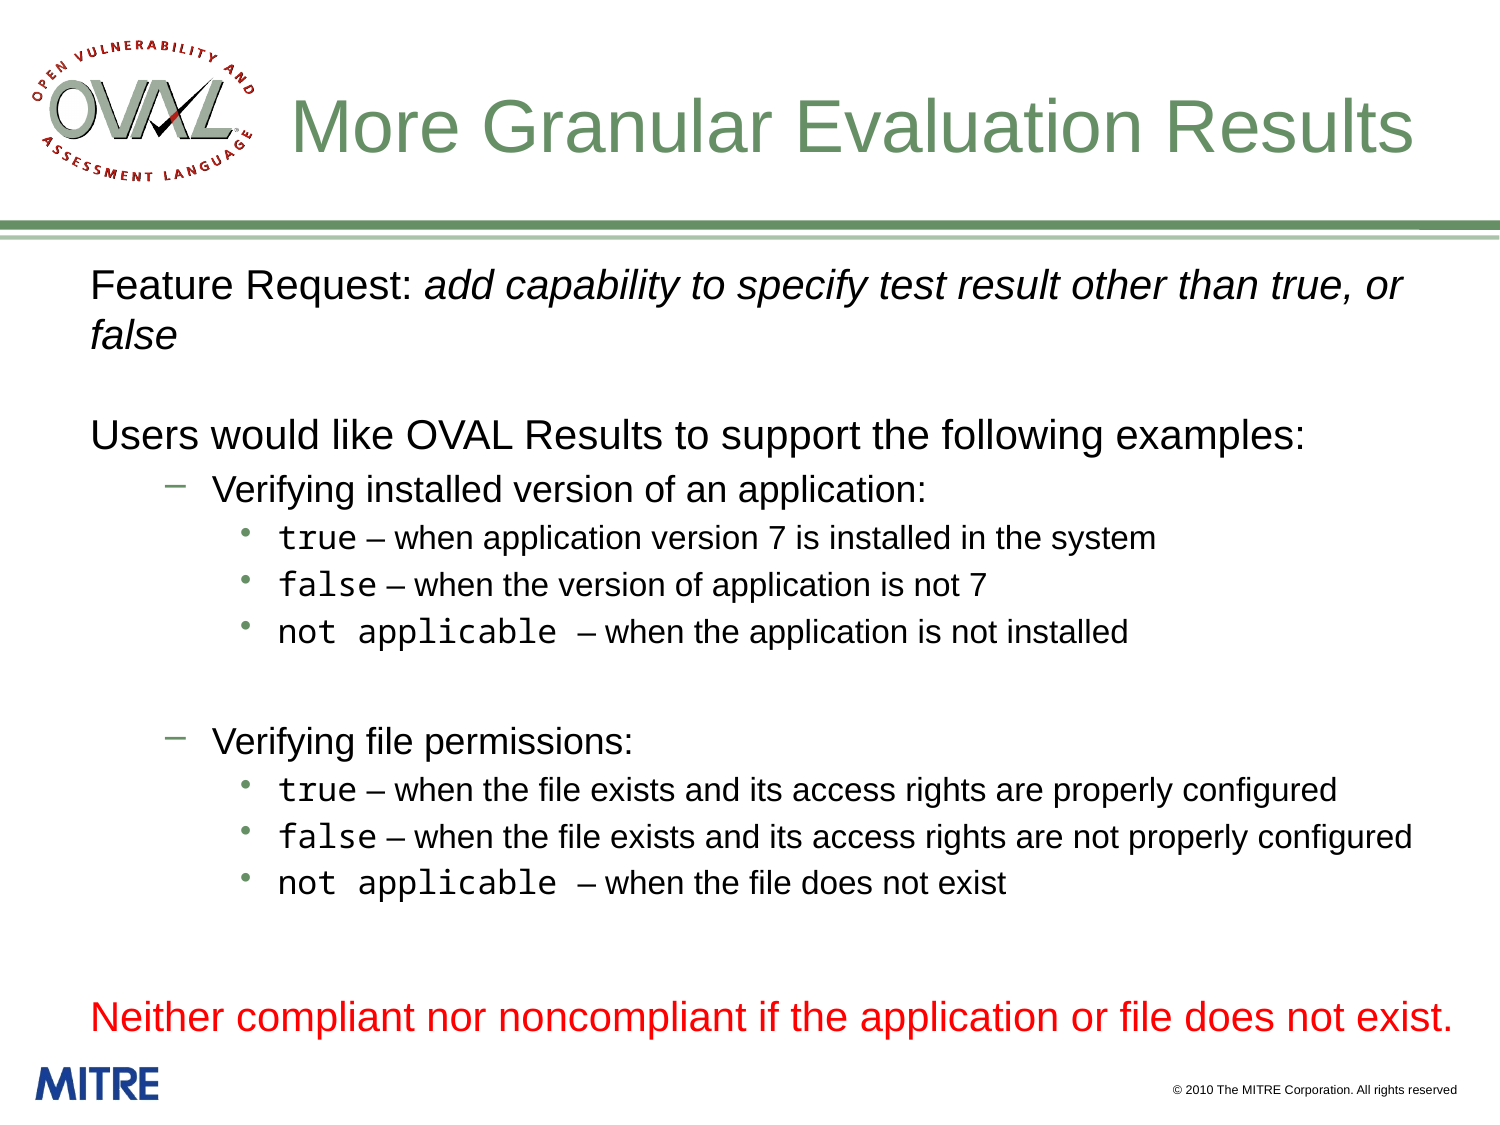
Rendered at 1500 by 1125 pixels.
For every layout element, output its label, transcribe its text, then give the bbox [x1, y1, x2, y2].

title More Granular Evaluation Results [274, 44, 1476, 201]
picture [30, 1064, 163, 1106]
picture [0, 0, 313, 238]
list Feature Request: add capability to specify test result other than true, or false Users would like OVAL Results to support the following examples: Verifying installed version of an application: true – when application version 7 is installed in the system false – when the version of application is not 7 not applicable – when the application is not installed Verifying file permissions: true – when the file exists and its access rights are properly configured false – when the file exists and its access rights are not properly configured not applicable – when the file does not exist Neither compliant nor noncompliant if the application or file does not exist. [74, 249, 1476, 1051]
